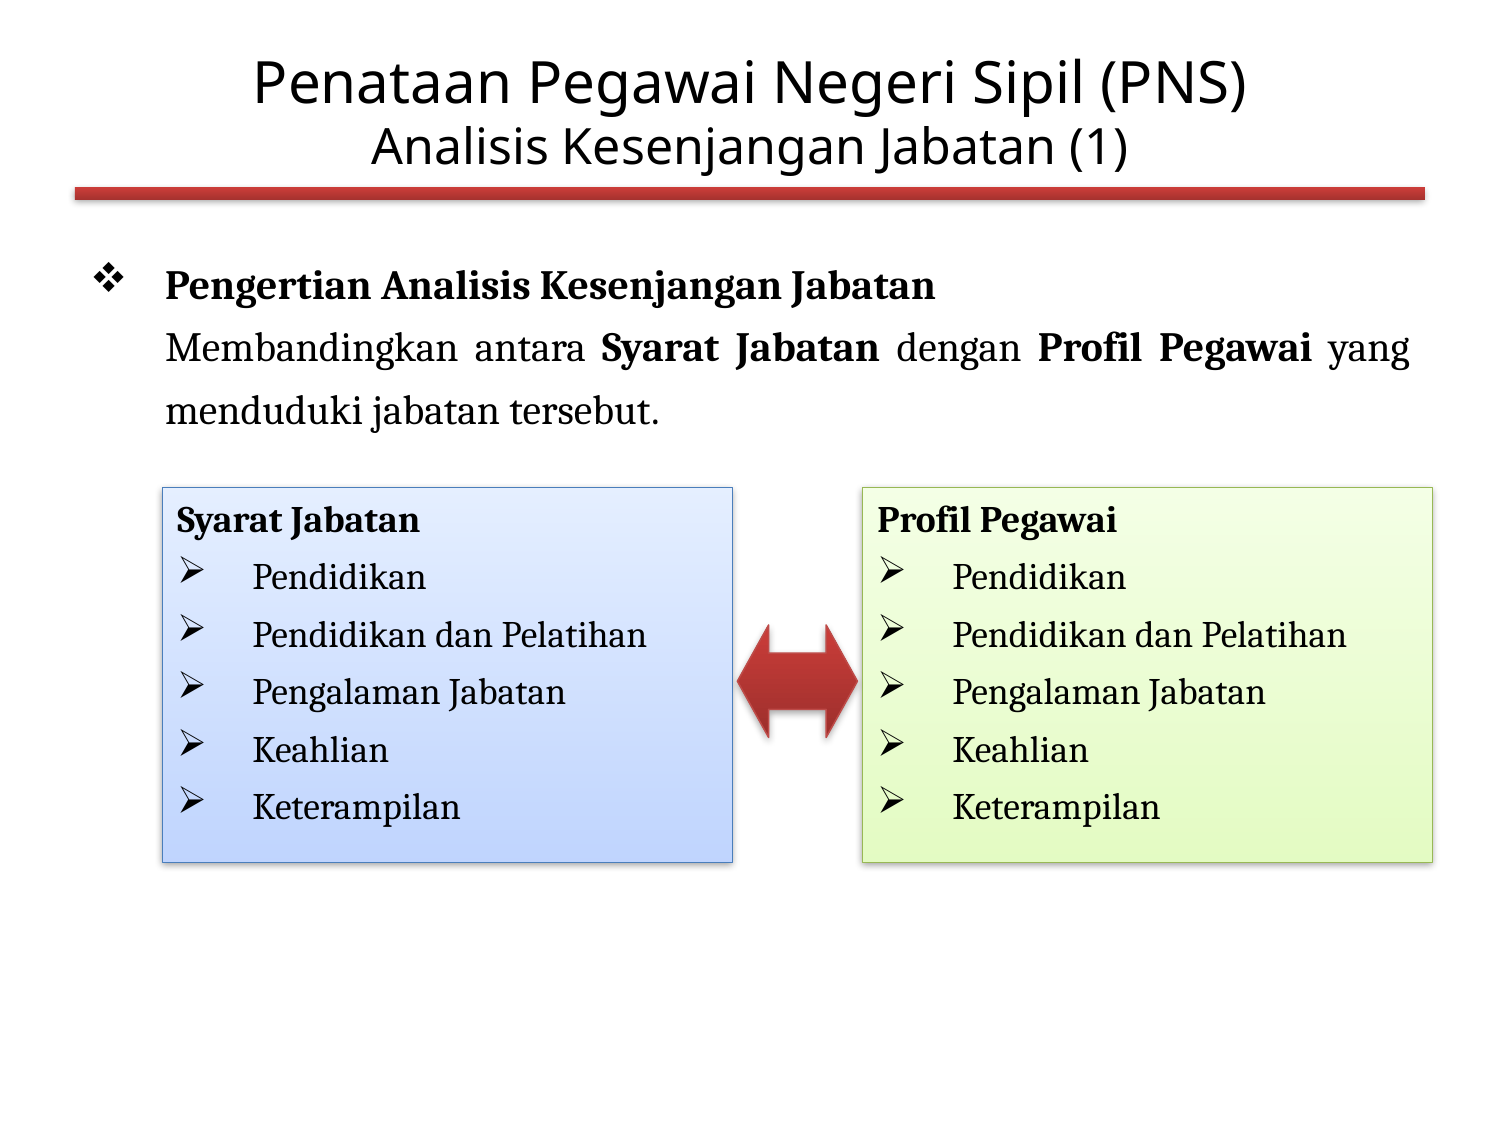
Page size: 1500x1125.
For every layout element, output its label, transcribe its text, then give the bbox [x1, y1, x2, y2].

text_box Profil Pegawai Pendidikan Pendidikan dan Pelatihan Pengalaman Jabatan Keahlian Keterampilan [862, 487, 1433, 863]
text_box [736, 624, 859, 739]
title Penataan Pegawai Negeri Sipil (PNS) Analisis Kesenjangan Jabatan (1) [75, 45, 1425, 175]
text_box [74, 187, 1425, 200]
text_box Syarat Jabatan Pendidikan Pendidikan dan Pelatihan Pengalaman Jabatan Keahlian Keterampilan [162, 487, 733, 863]
list Pengertian Analisis Kesenjangan Jabatan Membandingkan antara Syarat Jabatan dengan Profil Pegawai yang menduduki jabatan tersebut. [75, 237, 1425, 475]
